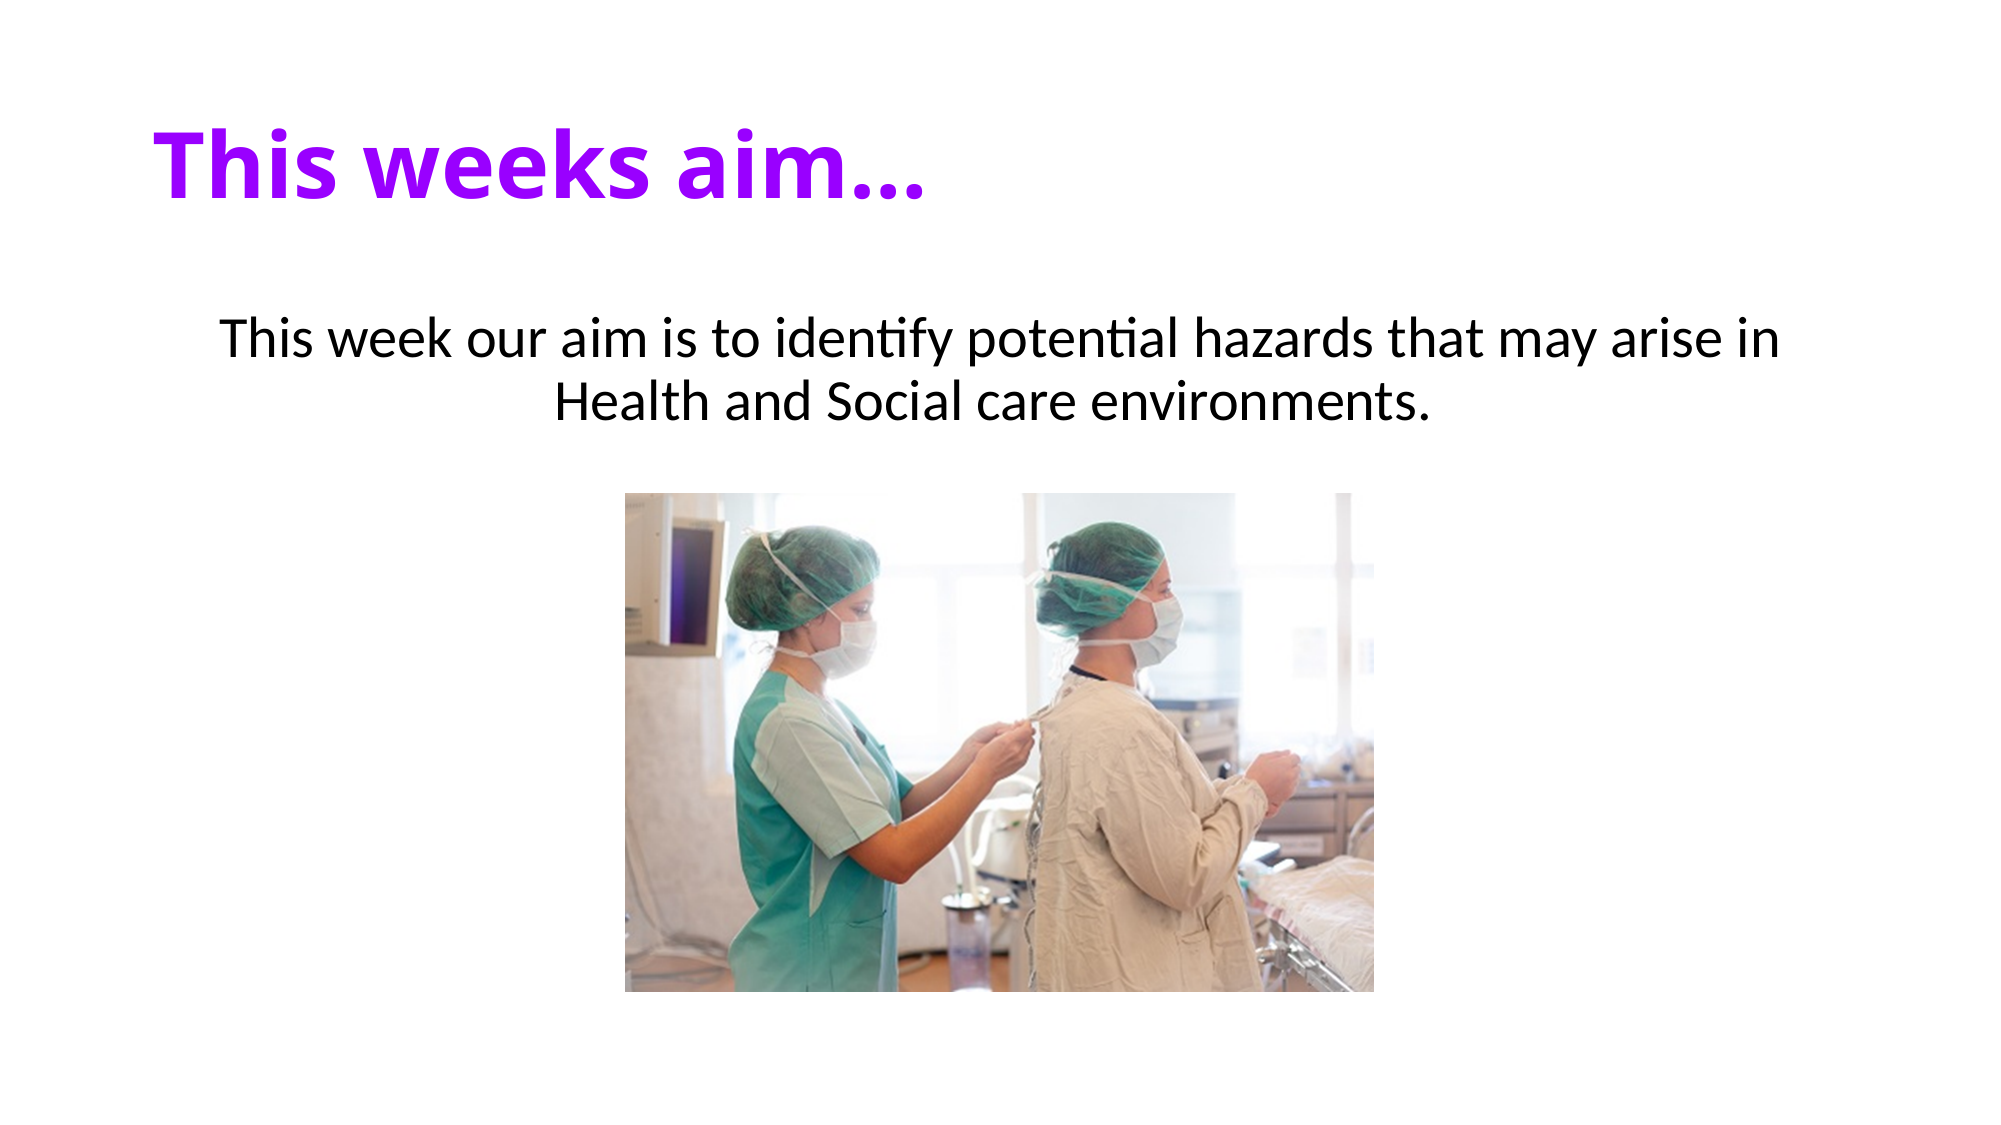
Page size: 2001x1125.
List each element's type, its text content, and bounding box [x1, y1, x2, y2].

title This weeks aim… [137, 59, 1863, 278]
list This week our aim is to identify potential hazards that may arise in Health and Social care environments. [137, 299, 1863, 1014]
picture [625, 493, 1375, 992]
